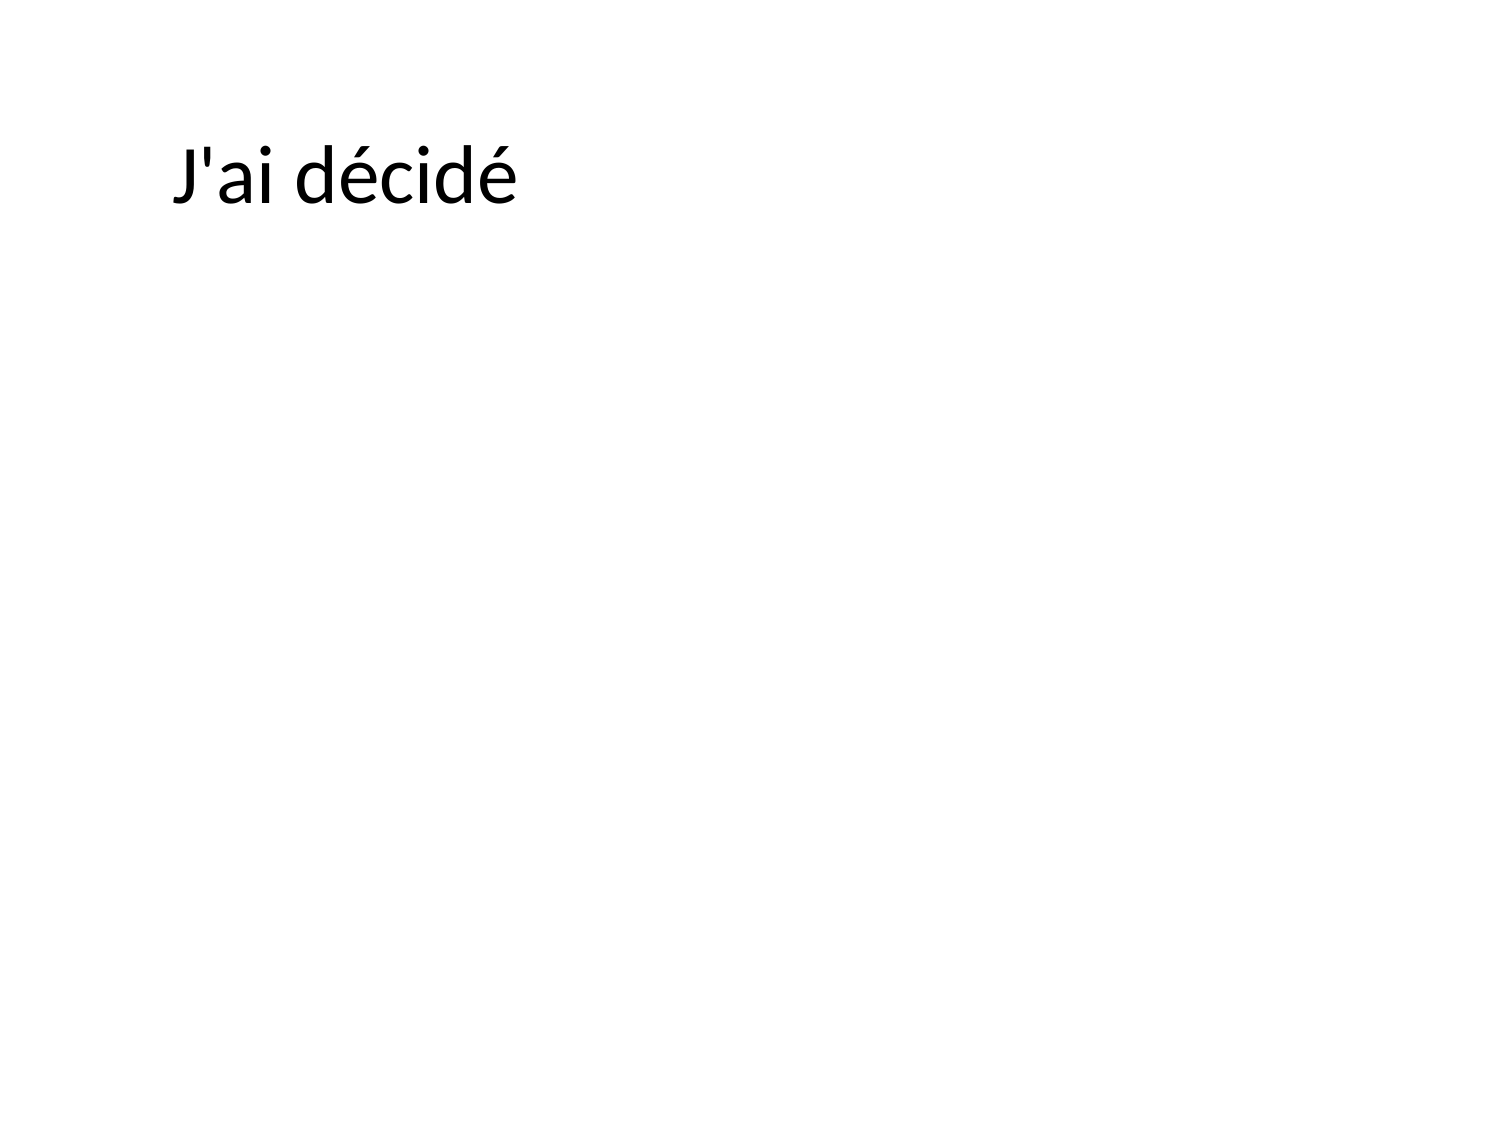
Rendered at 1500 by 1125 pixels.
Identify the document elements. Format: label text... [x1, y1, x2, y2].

text_box J'ai décidé [157, 112, 535, 228]
